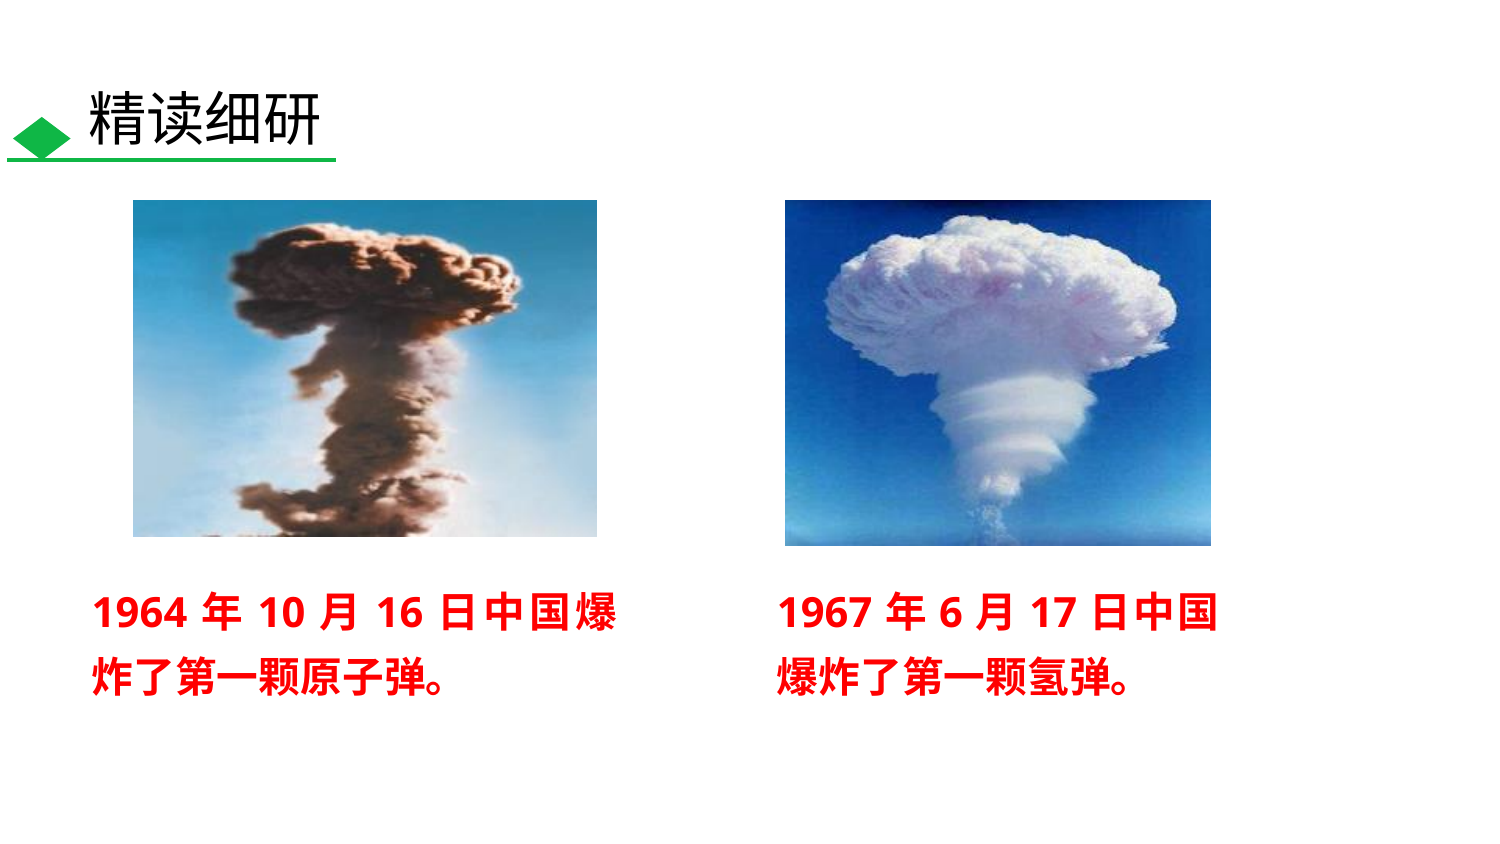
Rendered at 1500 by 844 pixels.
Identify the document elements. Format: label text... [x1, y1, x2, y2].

text_box 1967年6月17日中国爆炸了第一颗氢弹。 [761, 563, 1235, 709]
picture [785, 200, 1211, 546]
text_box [7, 74, 339, 161]
picture [133, 200, 597, 538]
text_box 1964年10月16日中国爆炸了第一颗原子弹。 [76, 563, 632, 709]
